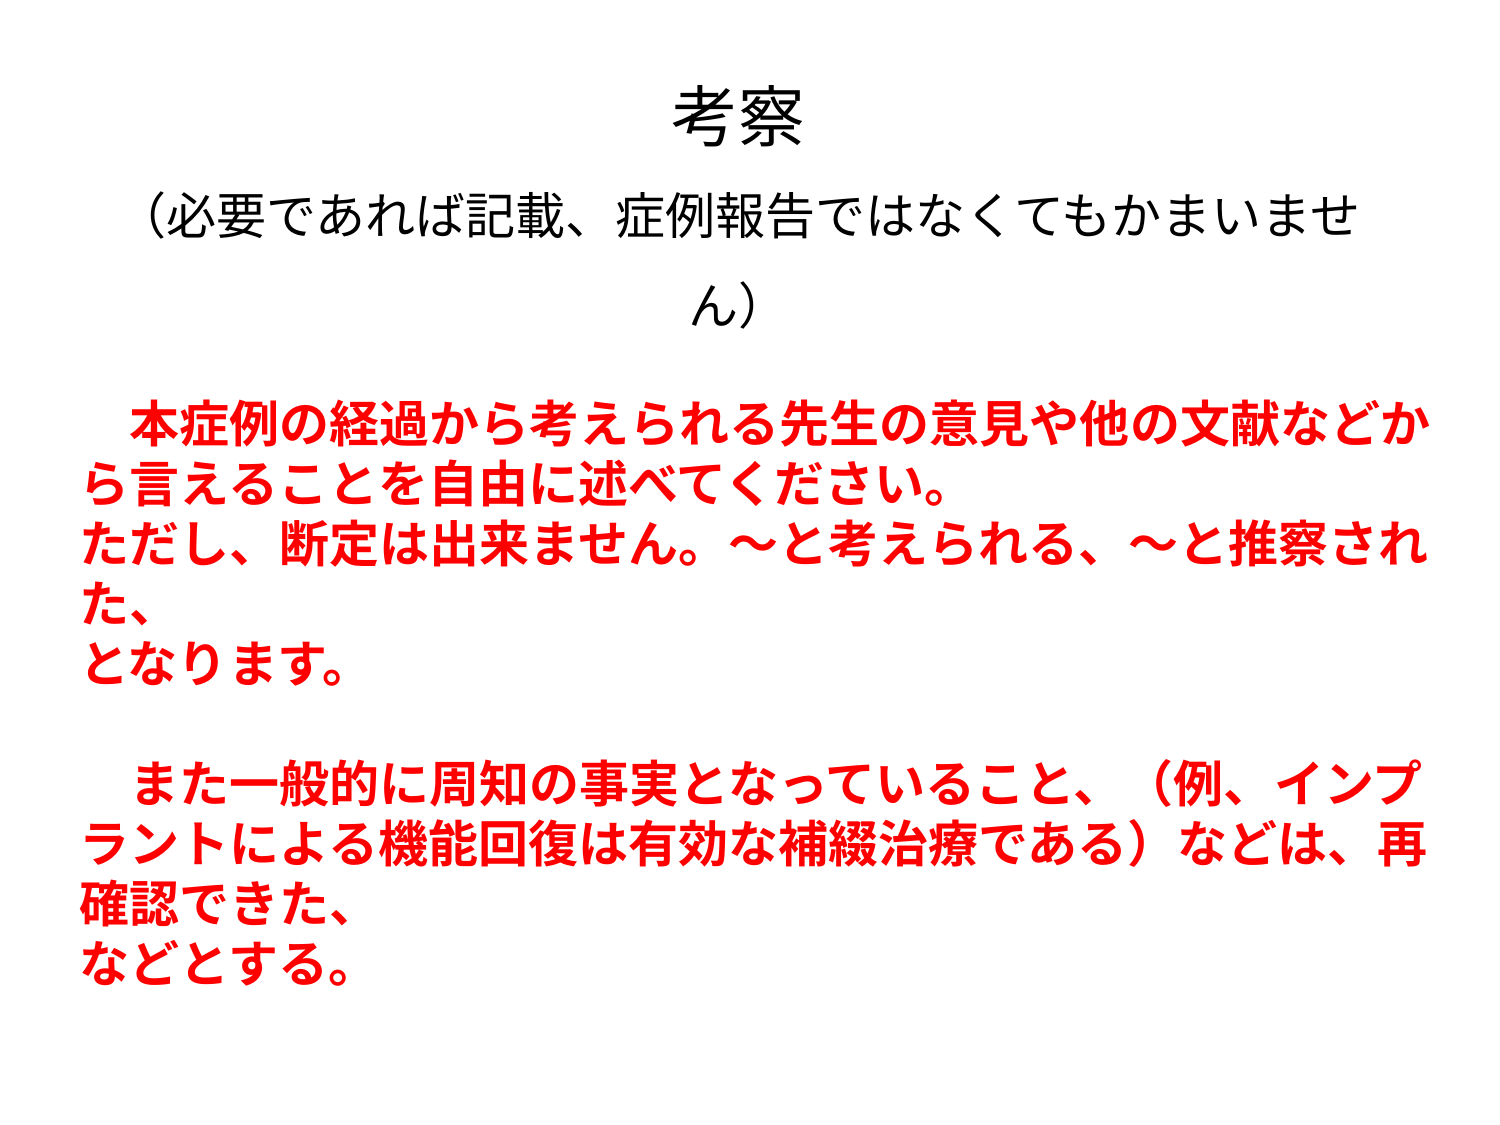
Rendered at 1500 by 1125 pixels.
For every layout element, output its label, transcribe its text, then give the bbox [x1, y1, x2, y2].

text_box 本症例の経過から考えられる先生の意見や他の文献などから言えることを自由に述べてください。 ただし、断定は出来ません。～と考えられる、～と推察された、 となります。 また一般的に周知の事実となっていること、（例、インプラントによる機能回復は有効な補綴治療である）などは、再確認できた、 などとする。 [64, 385, 1459, 1000]
title 考察 （必要であれば記載、症例報告ではなくてもかまいません） [88, 78, 1388, 291]
